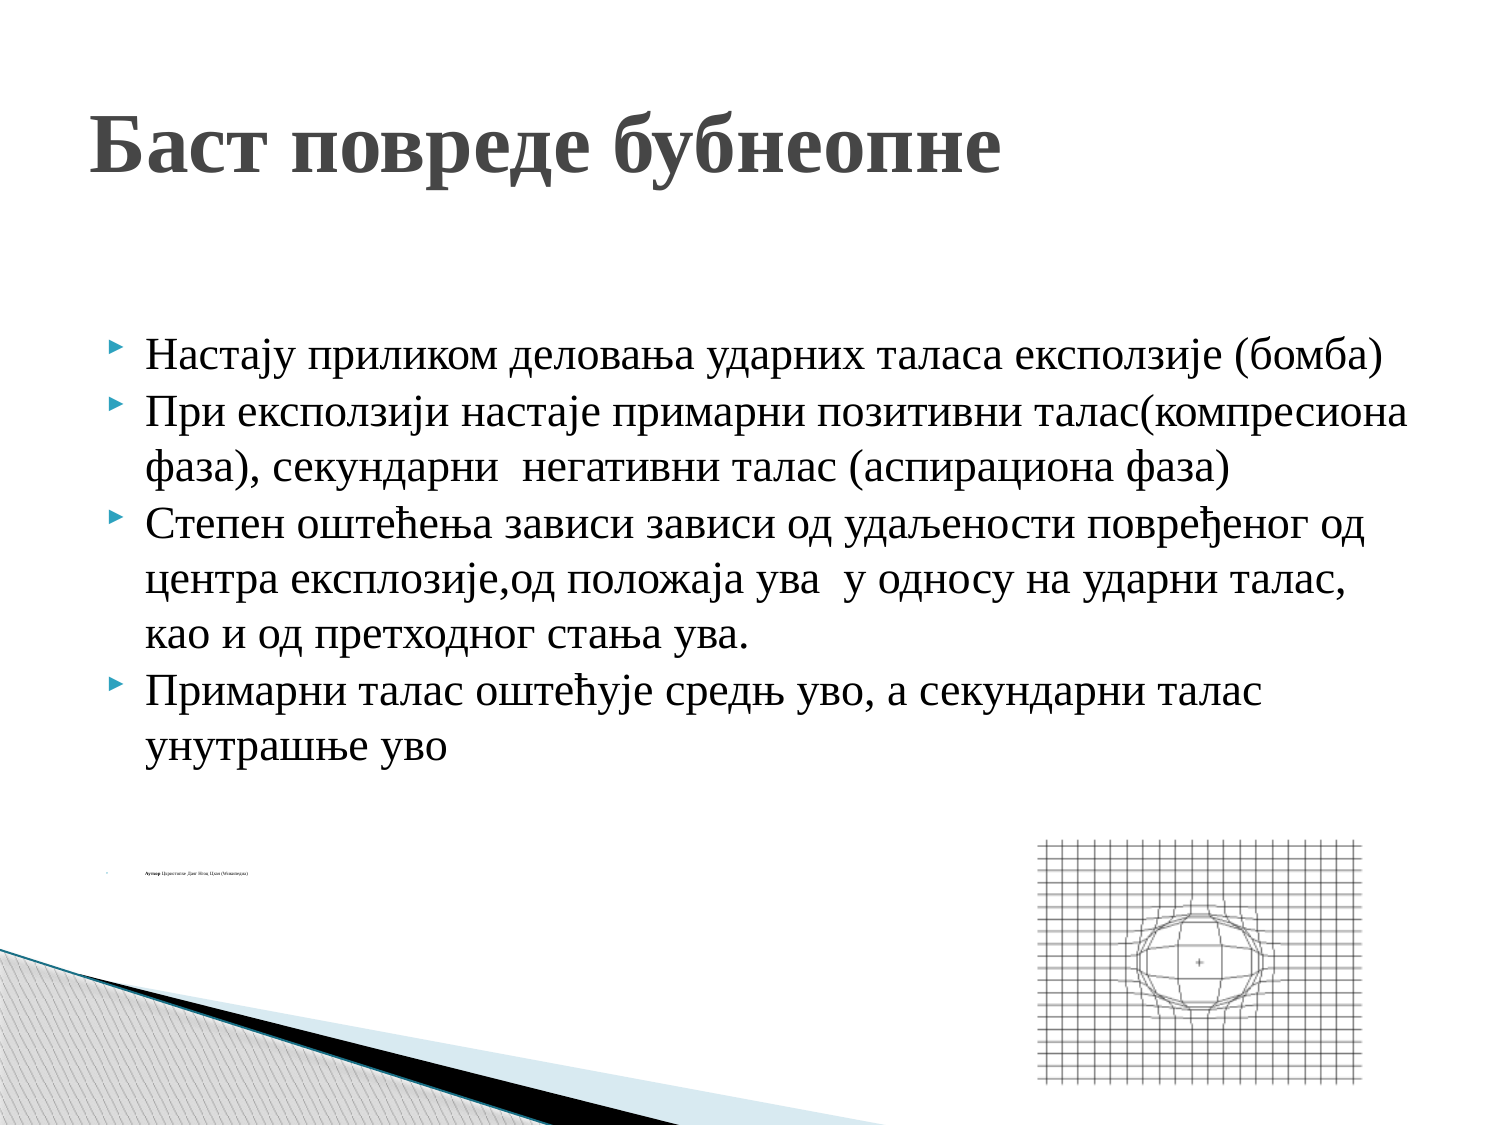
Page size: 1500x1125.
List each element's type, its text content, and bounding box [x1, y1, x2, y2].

picture [984, 799, 1415, 1125]
title Баст повреде бубнеопне [75, 45, 1425, 233]
list Настају приликом деловања ударних таласа ексползије (бомба) При ексползији настаје примарни позитивни талас(компресиона фаза), секундарни негативни талас (аспирациона фаза) Степен оштећења зависи зависи од удаљености повређеног од центра експлозије,од положаја ува у односу на ударни талас, као и од претходног стања ува. Примарни талас оштећује средњ уво, а секундарни талас унутрашње уво Аутхор Цхристопхе Данг Нгоц Цхан (Wикипедиа) [74, 242, 1426, 986]
